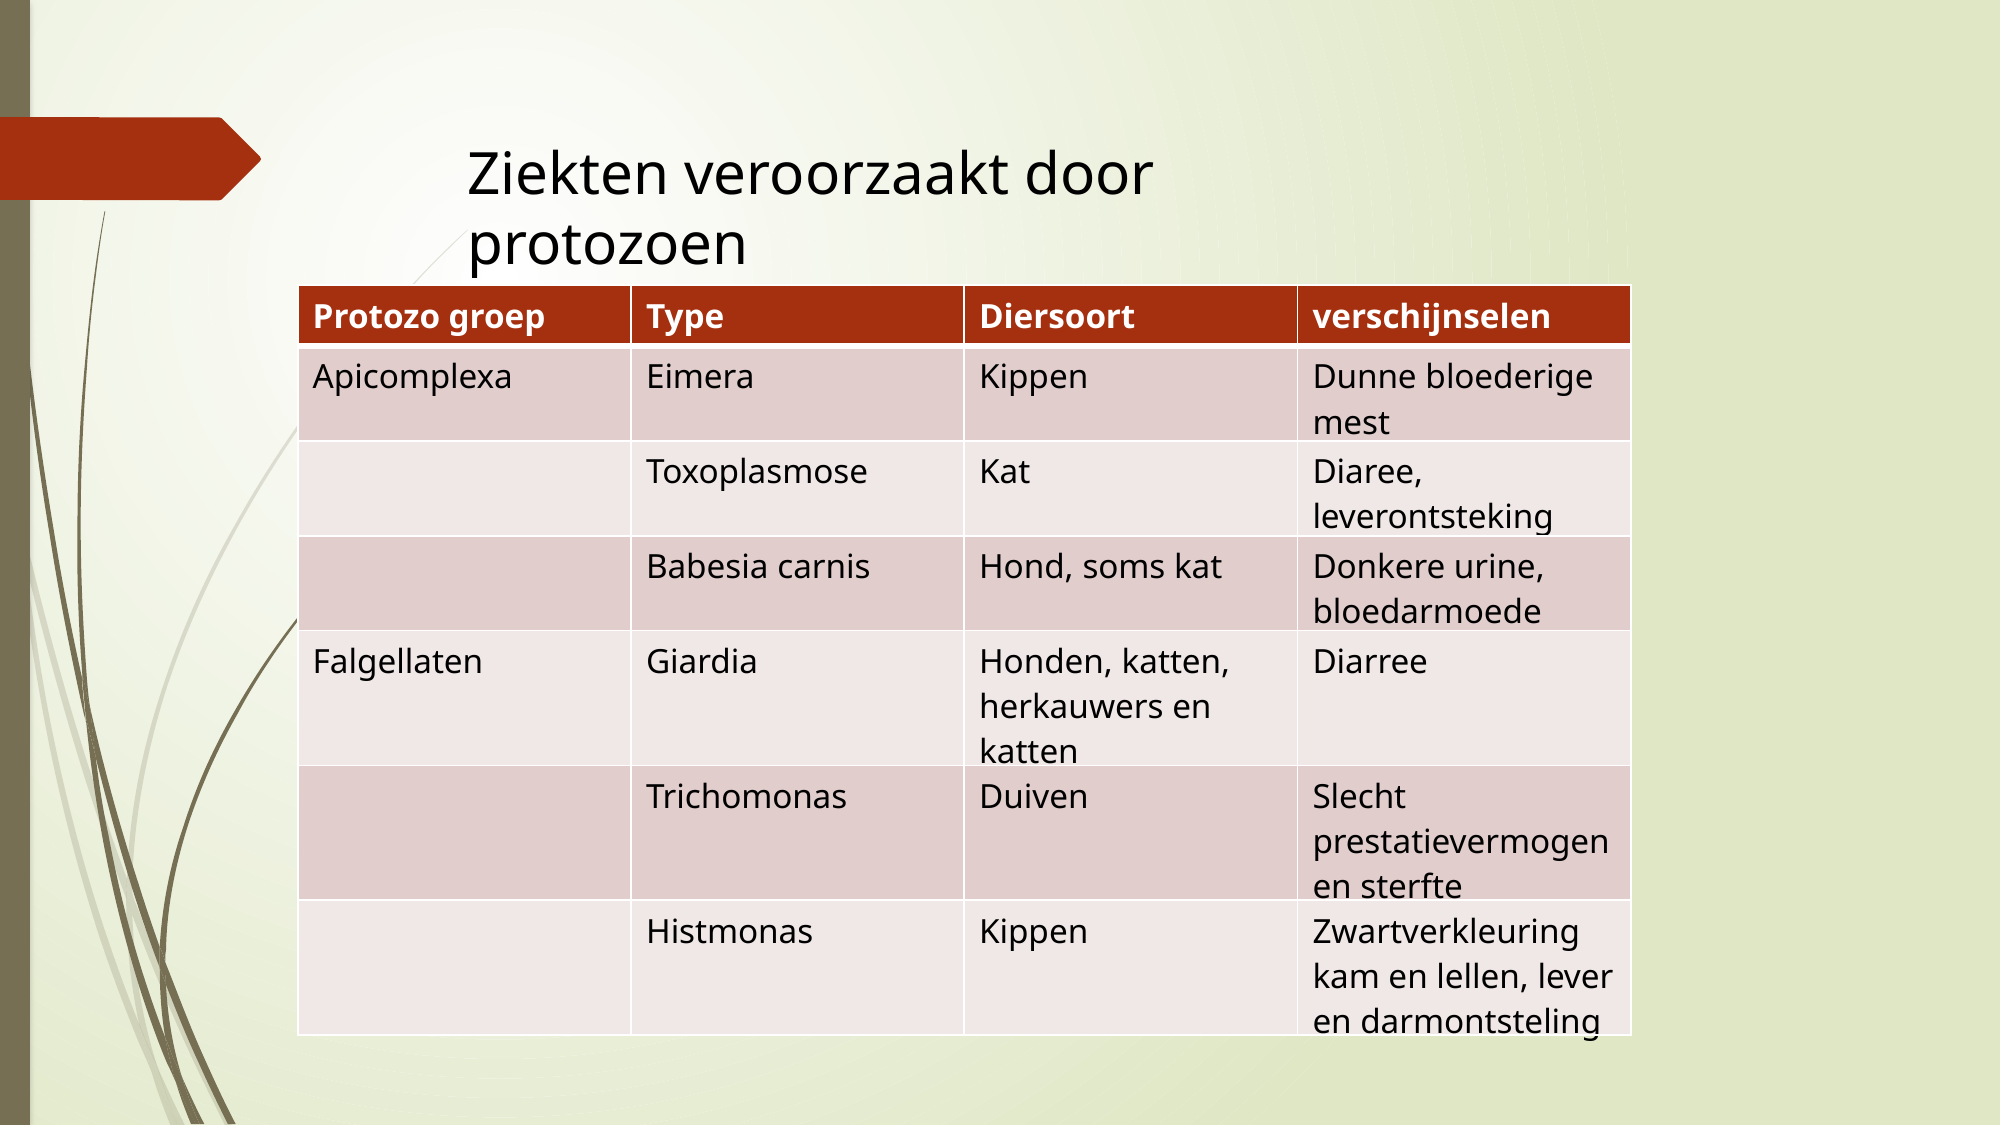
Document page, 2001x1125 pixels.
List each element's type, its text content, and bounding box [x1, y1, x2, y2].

table_cell [299, 766, 630, 899]
table_cell Kat [965, 442, 1297, 535]
text_box Ziekten veroorzaakt door protozoen [452, 128, 1403, 284]
table_cell [299, 901, 630, 1034]
table_cell Hond, soms kat [965, 537, 1297, 630]
table_cell Giardia [632, 631, 963, 765]
table_cell Kippen [965, 349, 1297, 440]
table_header Protozo groep [299, 286, 630, 343]
table_cell Toxoplasmose [632, 442, 963, 535]
table_cell [299, 442, 630, 535]
table_cell Diarree [1298, 631, 1630, 765]
table_cell Donkere urine, bloedarmoede [1298, 537, 1630, 630]
table_cell Apicomplexa [299, 349, 630, 440]
table_cell Zwartverkleuring kam en lellen, lever en darmontsteling [1298, 901, 1630, 1034]
table_cell Duiven [965, 766, 1297, 899]
table_cell Histmonas [632, 901, 963, 1034]
table_header verschijnselen [1298, 286, 1630, 343]
table_cell Babesia carnis [632, 537, 963, 630]
table_cell Slecht prestatievermogen en sterfte [1298, 766, 1630, 899]
table_cell Eimera [632, 349, 963, 440]
table_cell Trichomonas [632, 766, 963, 899]
table_cell Diaree, leverontsteking [1298, 442, 1630, 535]
table_cell [299, 537, 630, 630]
table_cell Honden, katten, herkauwers en katten [965, 631, 1297, 765]
table_cell Kippen [965, 901, 1297, 1034]
table_cell Falgellaten [299, 631, 630, 765]
table_header Type [632, 286, 963, 343]
table_header Diersoort [965, 286, 1297, 343]
table_cell Dunne bloederige mest [1298, 349, 1630, 440]
